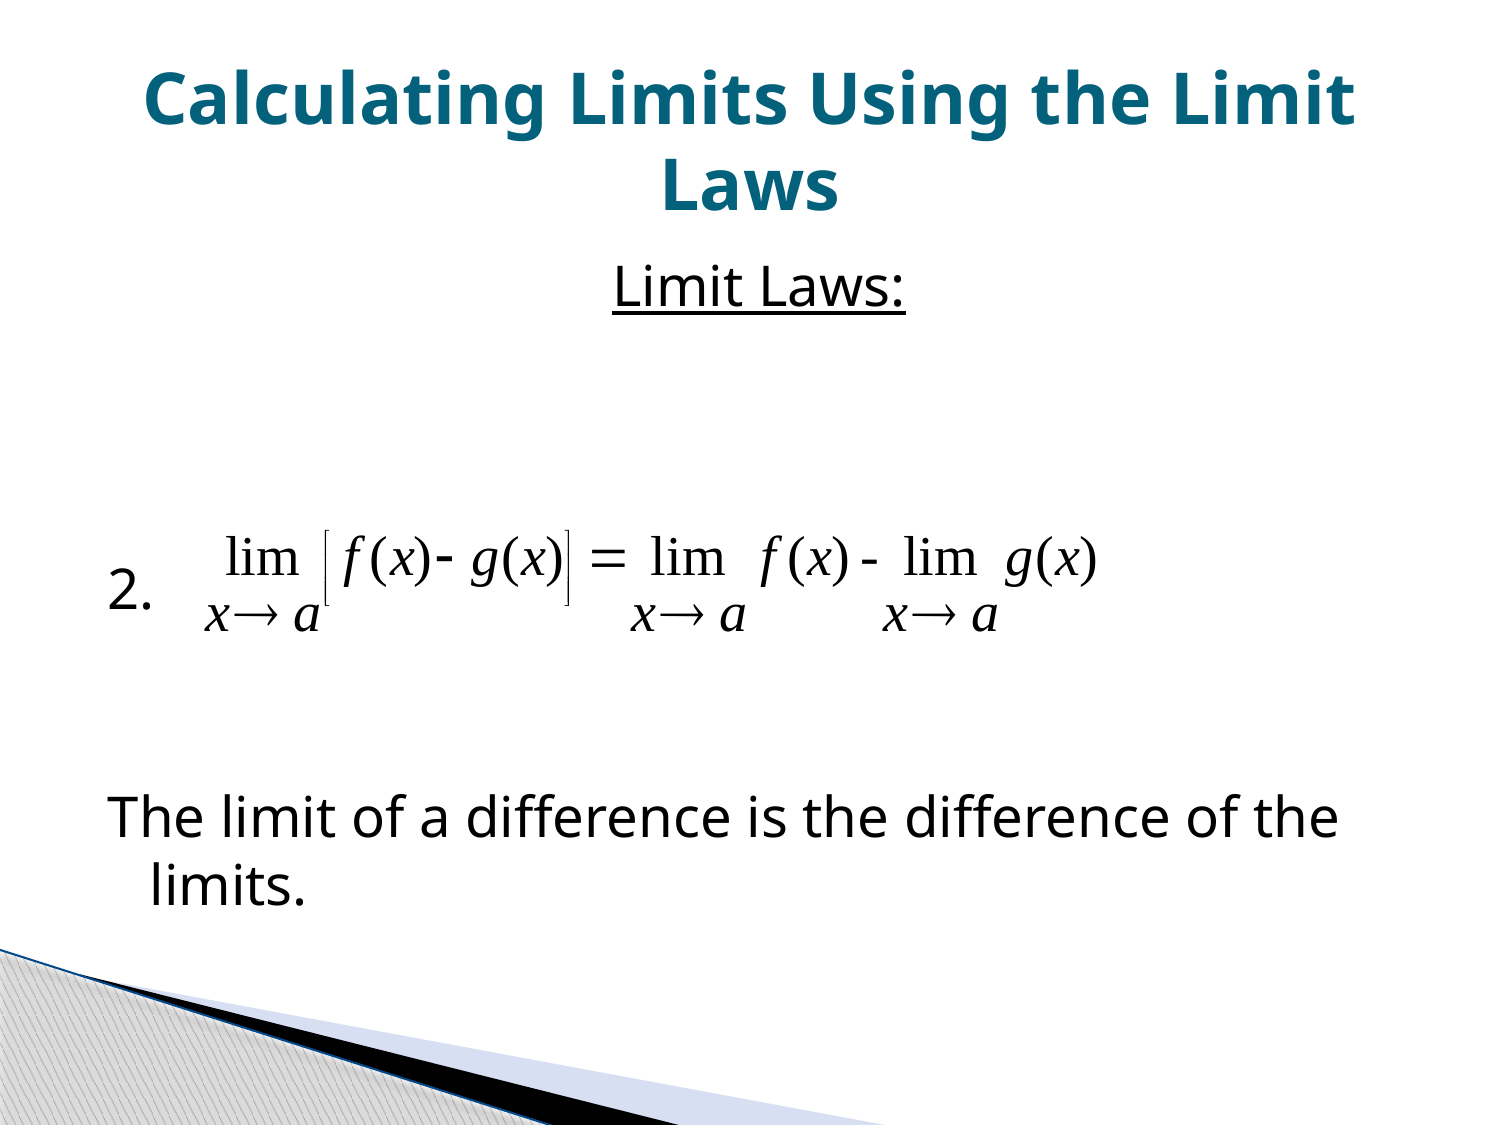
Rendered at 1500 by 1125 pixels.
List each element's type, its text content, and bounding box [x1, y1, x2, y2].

title Calculating Limits Using the Limit Laws [75, 45, 1425, 233]
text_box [199, 524, 1103, 638]
list Limit Laws: 2. The limit of a difference is the difference of the limits. [75, 243, 1425, 986]
